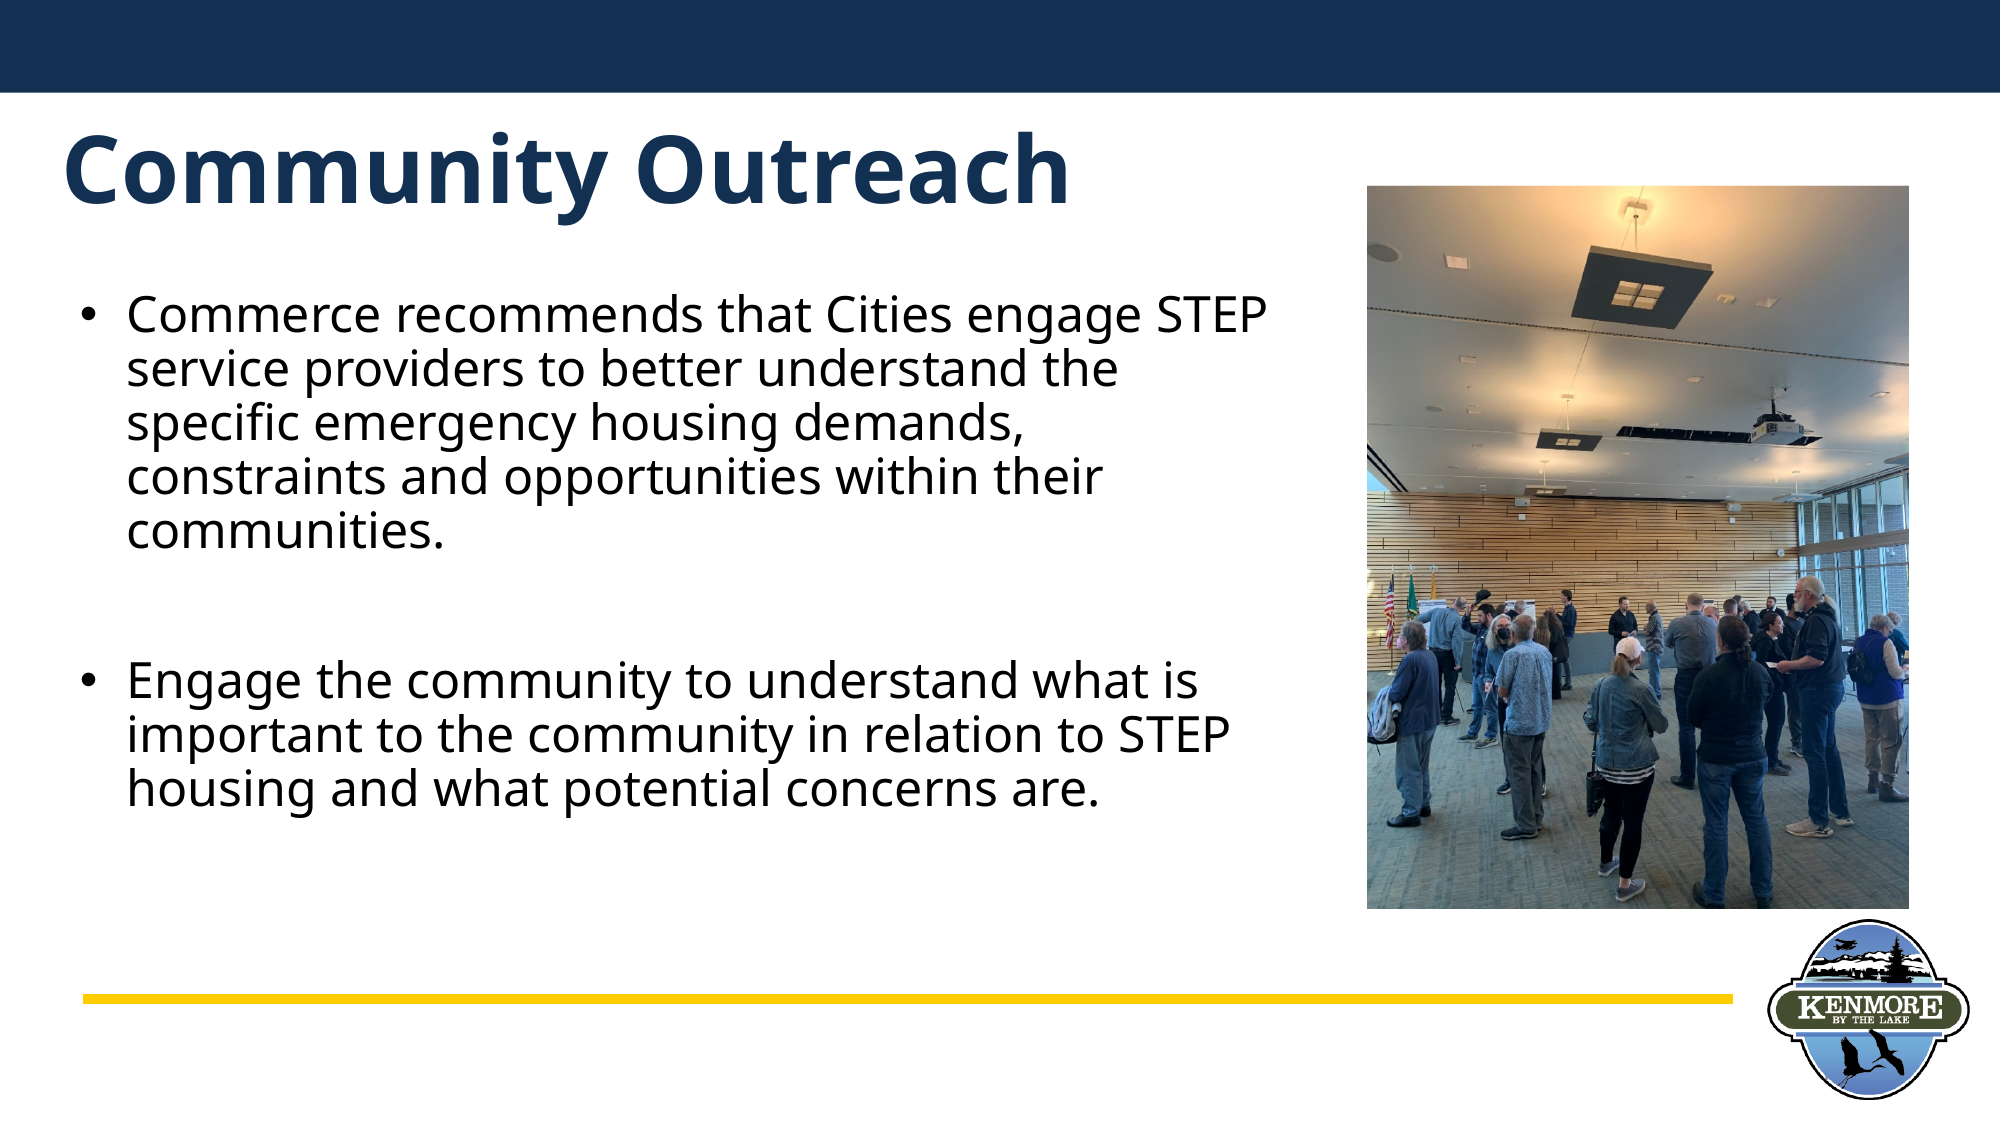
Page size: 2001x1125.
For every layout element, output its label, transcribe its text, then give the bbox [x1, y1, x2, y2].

title Community Outreach [46, 94, 1940, 231]
picture [1275, 186, 1999, 908]
subtitle Commerce recommends that Cities engage STEP service providers to better understand the specific emergency housing demands, constraints and opportunities within their communities. Engage the community to understand what is important to the community in relation to STEP housing and what potential concerns are. [64, 281, 1302, 861]
picture [1767, 919, 1970, 1100]
text_box [0, 0, 2000, 94]
slide_number 17 [1412, 1042, 1863, 1103]
